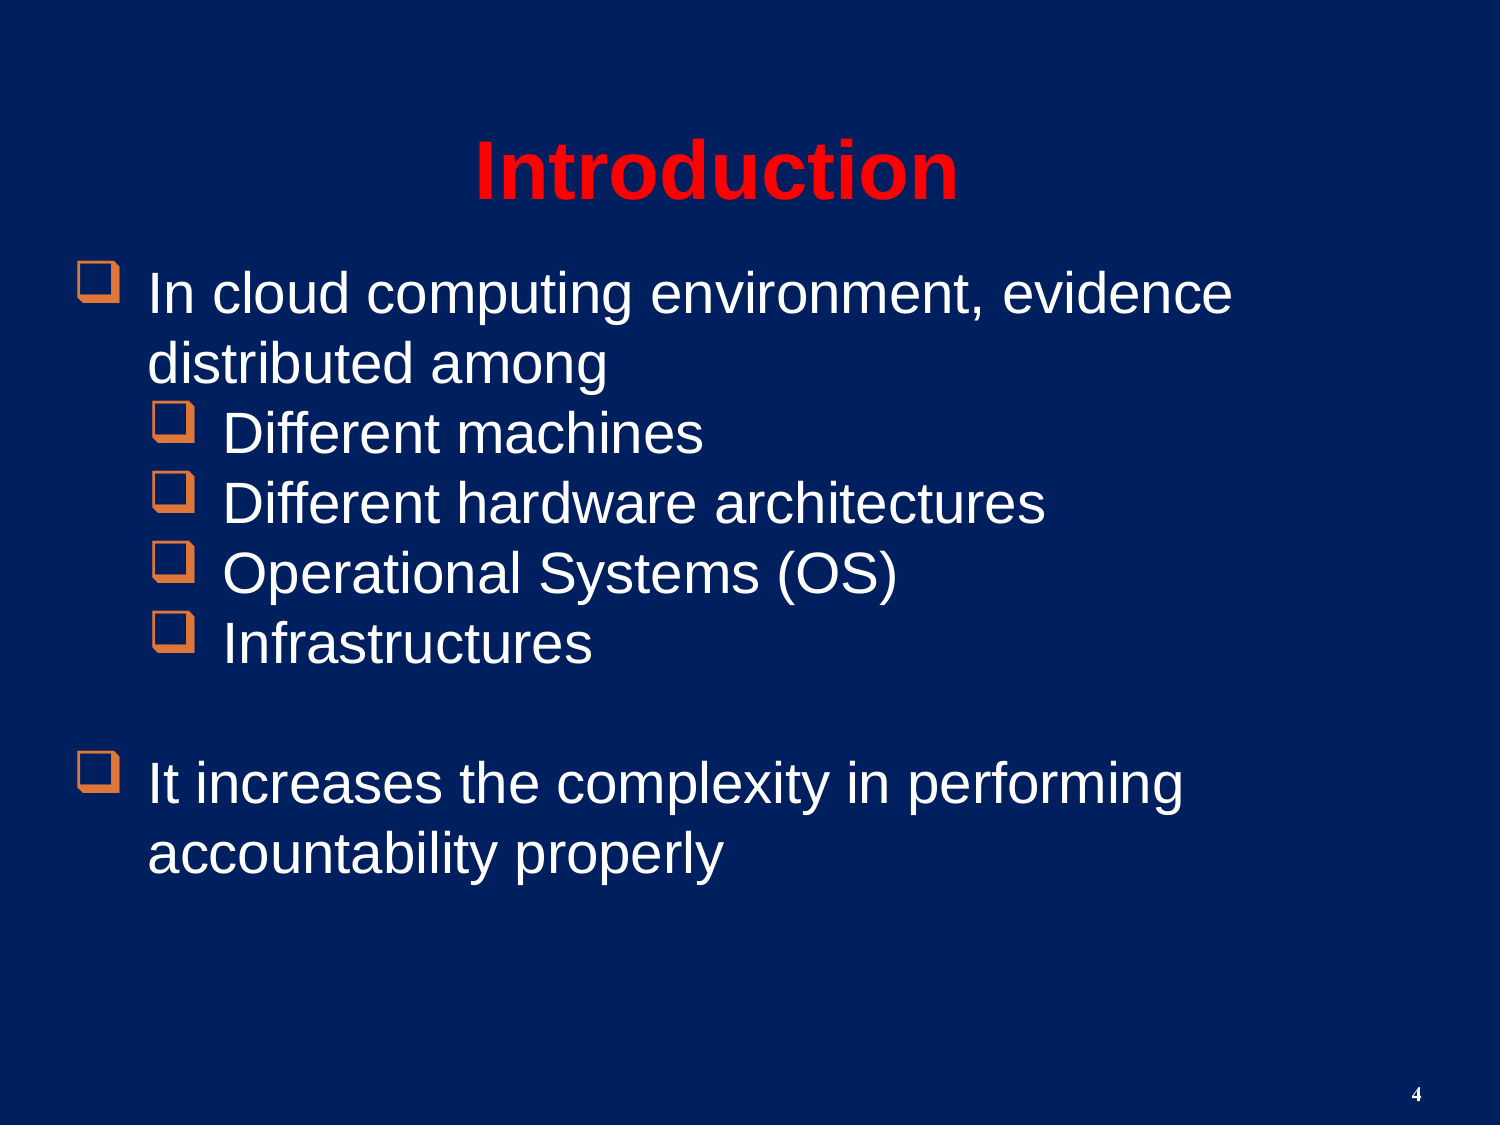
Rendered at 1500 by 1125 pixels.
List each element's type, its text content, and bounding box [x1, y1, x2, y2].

text_box Introduction [70, 116, 1363, 217]
text_box [1412, 1087, 1422, 1102]
text_box In cloud computing environment, evidence distributed among Different machines Different hardware architectures Operational Systems (OS) Infrastructures It increases the complexity in performing accountability properly [70, 255, 1421, 885]
